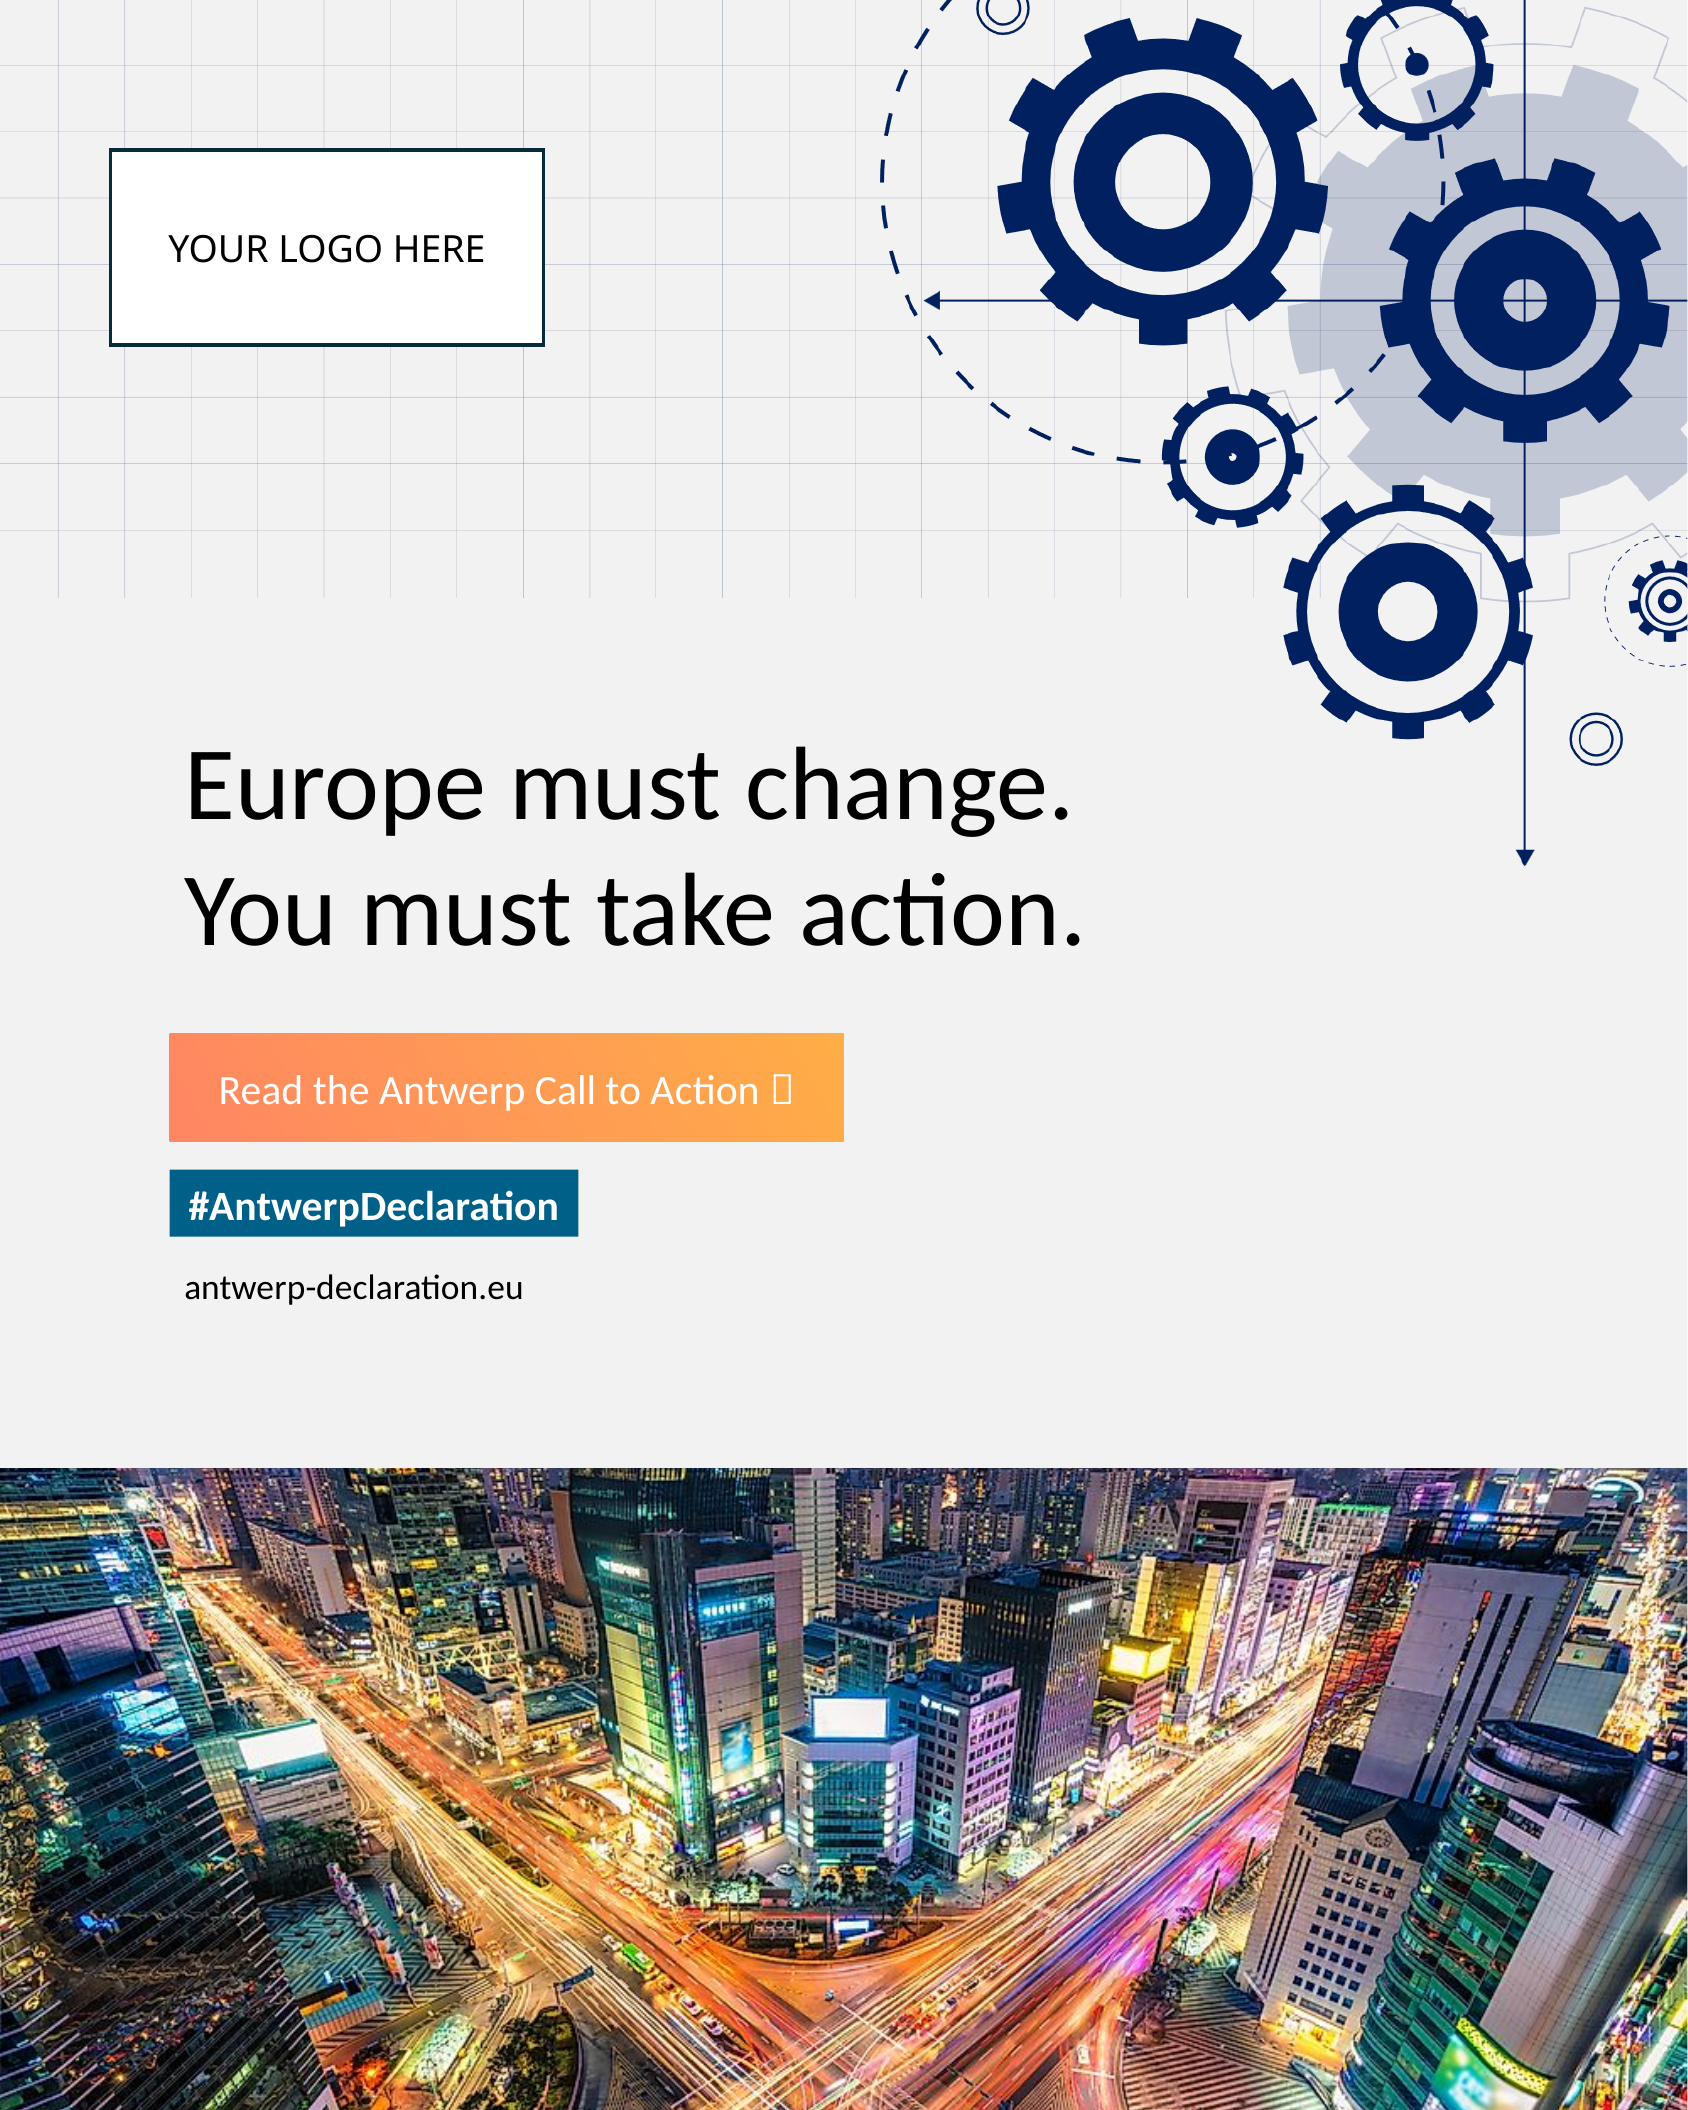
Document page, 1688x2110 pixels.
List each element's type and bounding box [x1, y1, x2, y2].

picture [0, 0, 880, 599]
text_box [0, 599, 1688, 1467]
text_box [880, 0, 1688, 967]
picture [0, 1467, 1688, 2110]
